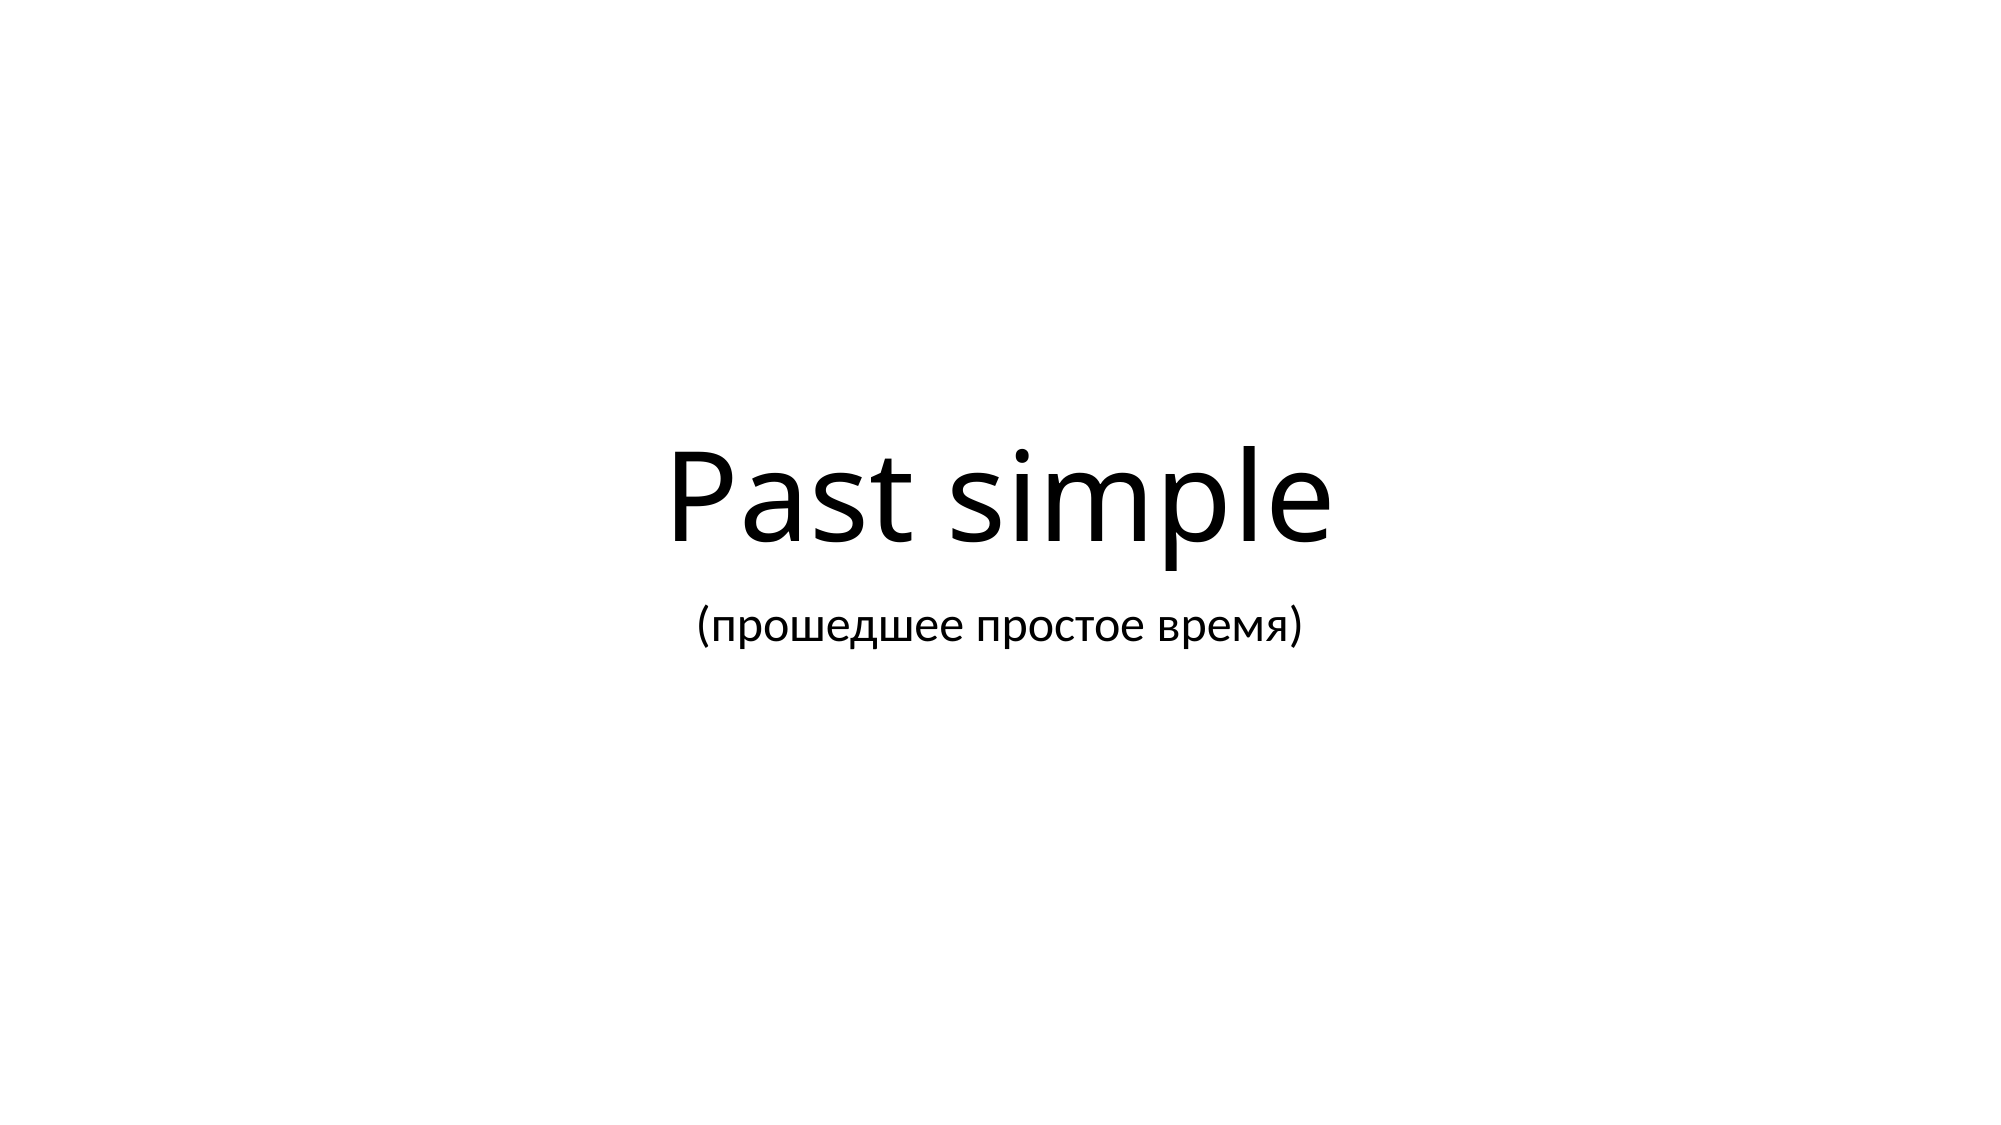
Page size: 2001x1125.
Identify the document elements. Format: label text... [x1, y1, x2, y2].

subtitle (прошедшее простое время) [249, 590, 1750, 863]
title Past simple [249, 184, 1750, 576]
